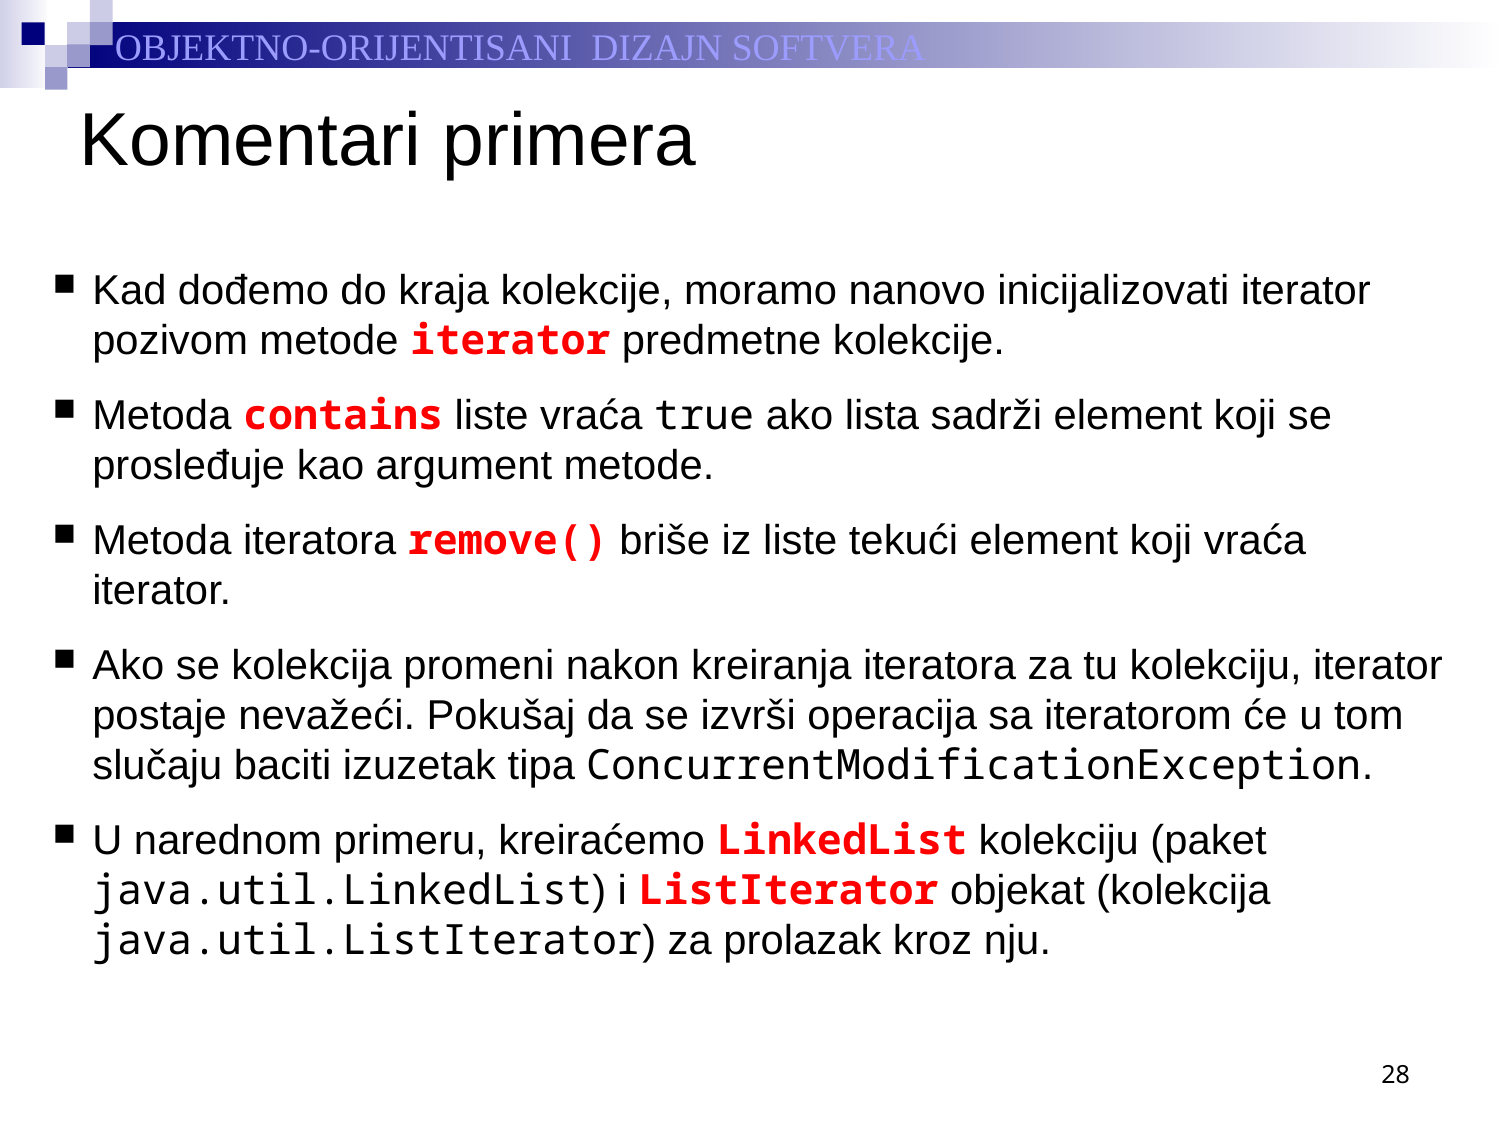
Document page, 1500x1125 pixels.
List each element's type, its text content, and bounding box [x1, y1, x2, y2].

text_box Kad dođemo do kraja kolekcije, moramo nanovo inicijalizovati iterator pozivom metode iterator predmetne kolekcije. Metoda contains liste vraća true ako lista sadrži element koji se prosleđuje kao argument metode. Metoda iteratora remove() briše iz liste tekući element koji vraća iterator. Ako se kolekcija promeni nakon kreiranja iteratora za tu kolekciju, iterator postaje nevažeći. Pokušaj da se izvrši operacija sa iteratorom će u tom slučaju baciti izuzetak tipa ConcurrentModificationException. U narednom primeru, kreiraćemo LinkedList kolekciju (paket java.util.LinkedList) i ListIterator objekat (kolekcija java.util.ListIterator) za prolazak kroz nju. [41, 255, 1459, 929]
slide_number 28 [1074, 1024, 1426, 1101]
title Komentari primera [64, 86, 748, 185]
